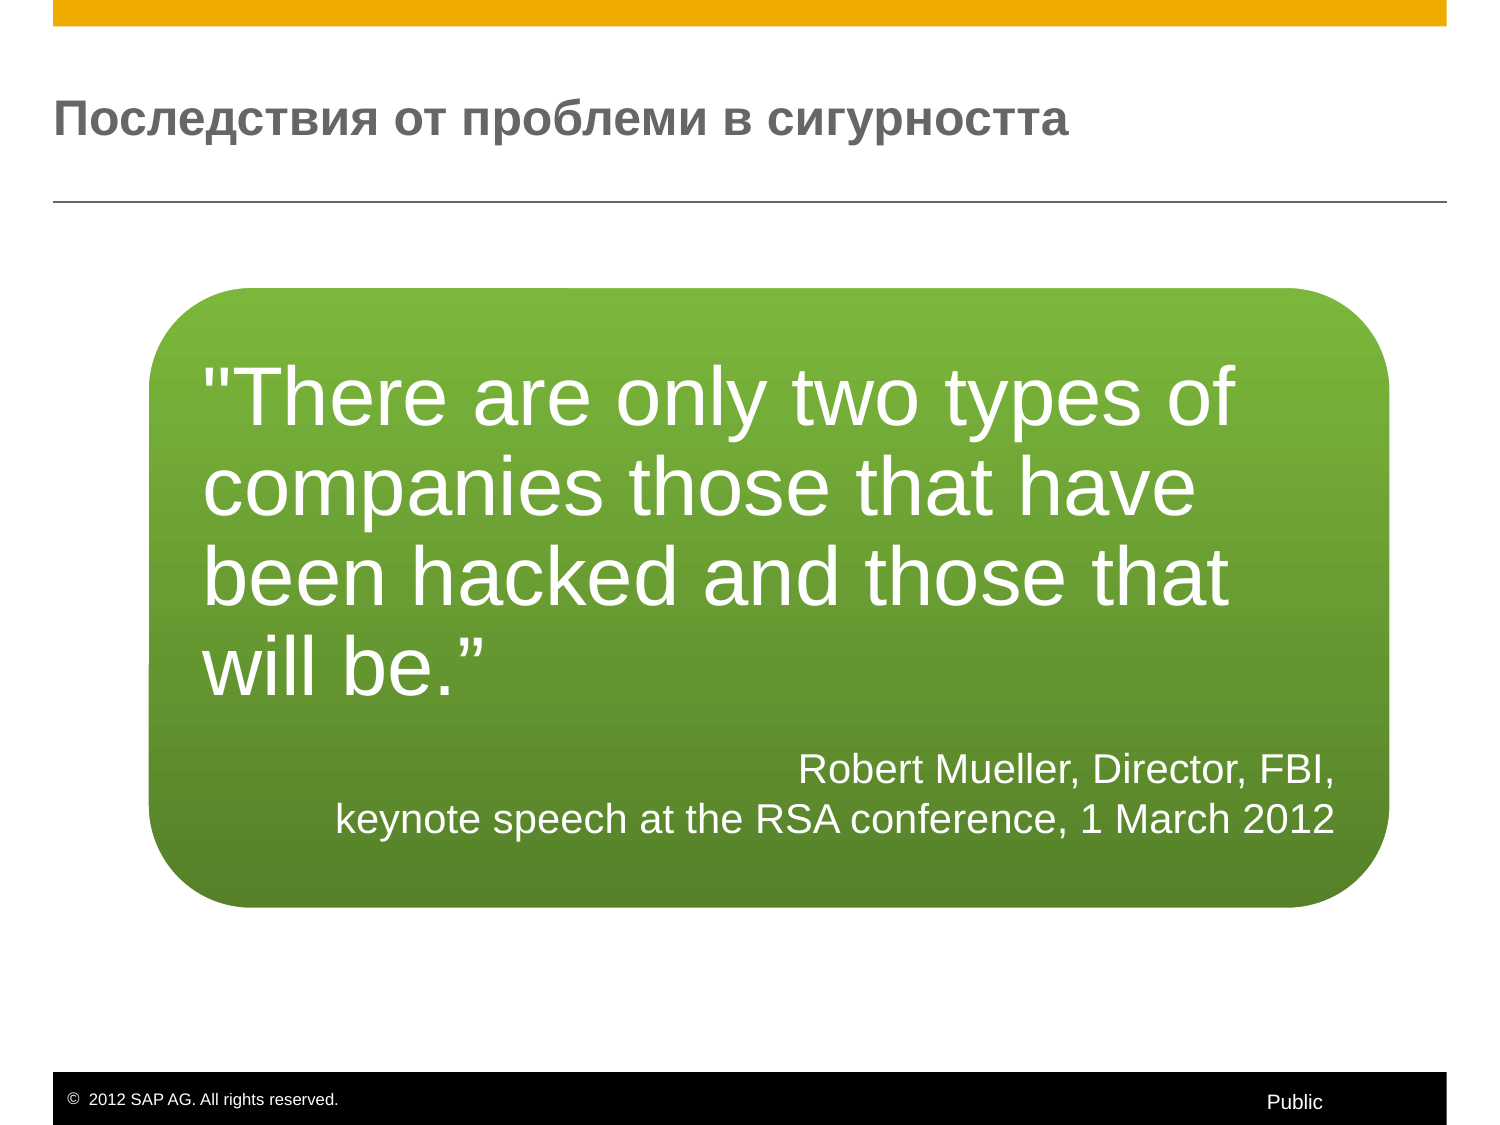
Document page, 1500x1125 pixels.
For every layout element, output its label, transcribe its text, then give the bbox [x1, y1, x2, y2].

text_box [146, 286, 1392, 910]
title Последствия от проблеми в сигурността [53, 53, 1447, 178]
